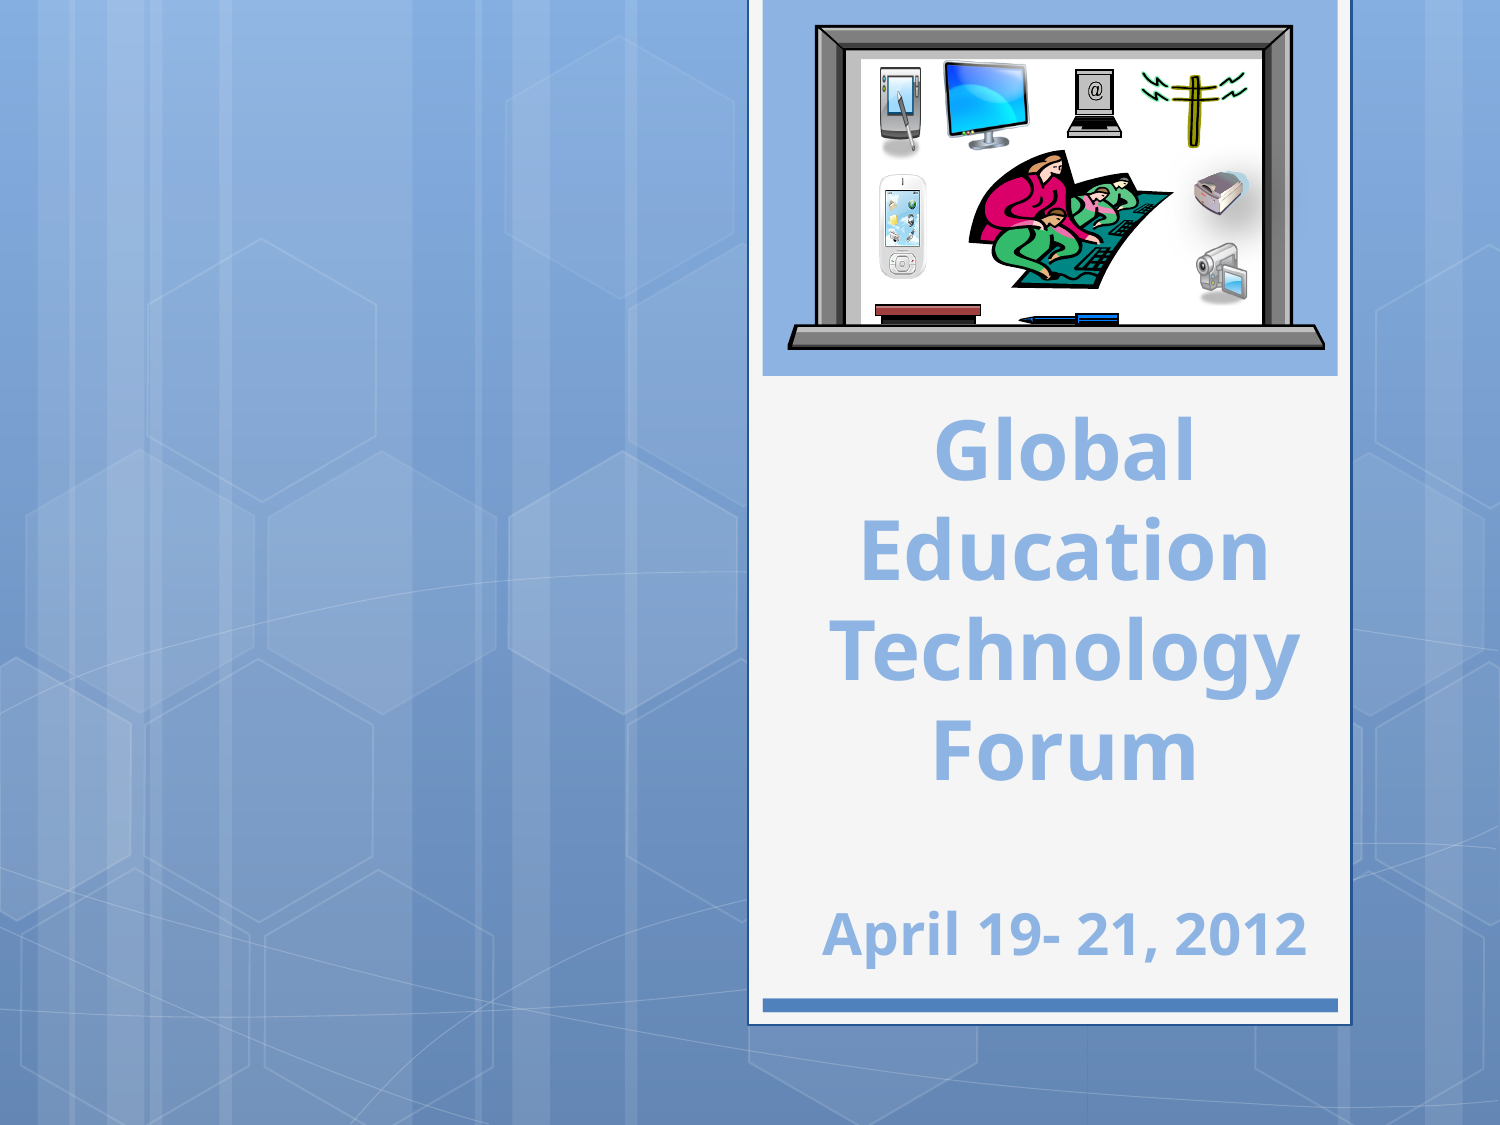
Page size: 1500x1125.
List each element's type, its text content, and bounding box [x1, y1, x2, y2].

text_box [787, 24, 1326, 351]
title Global Education Technology Forum April 19- 21, 2012 [762, 399, 1338, 975]
